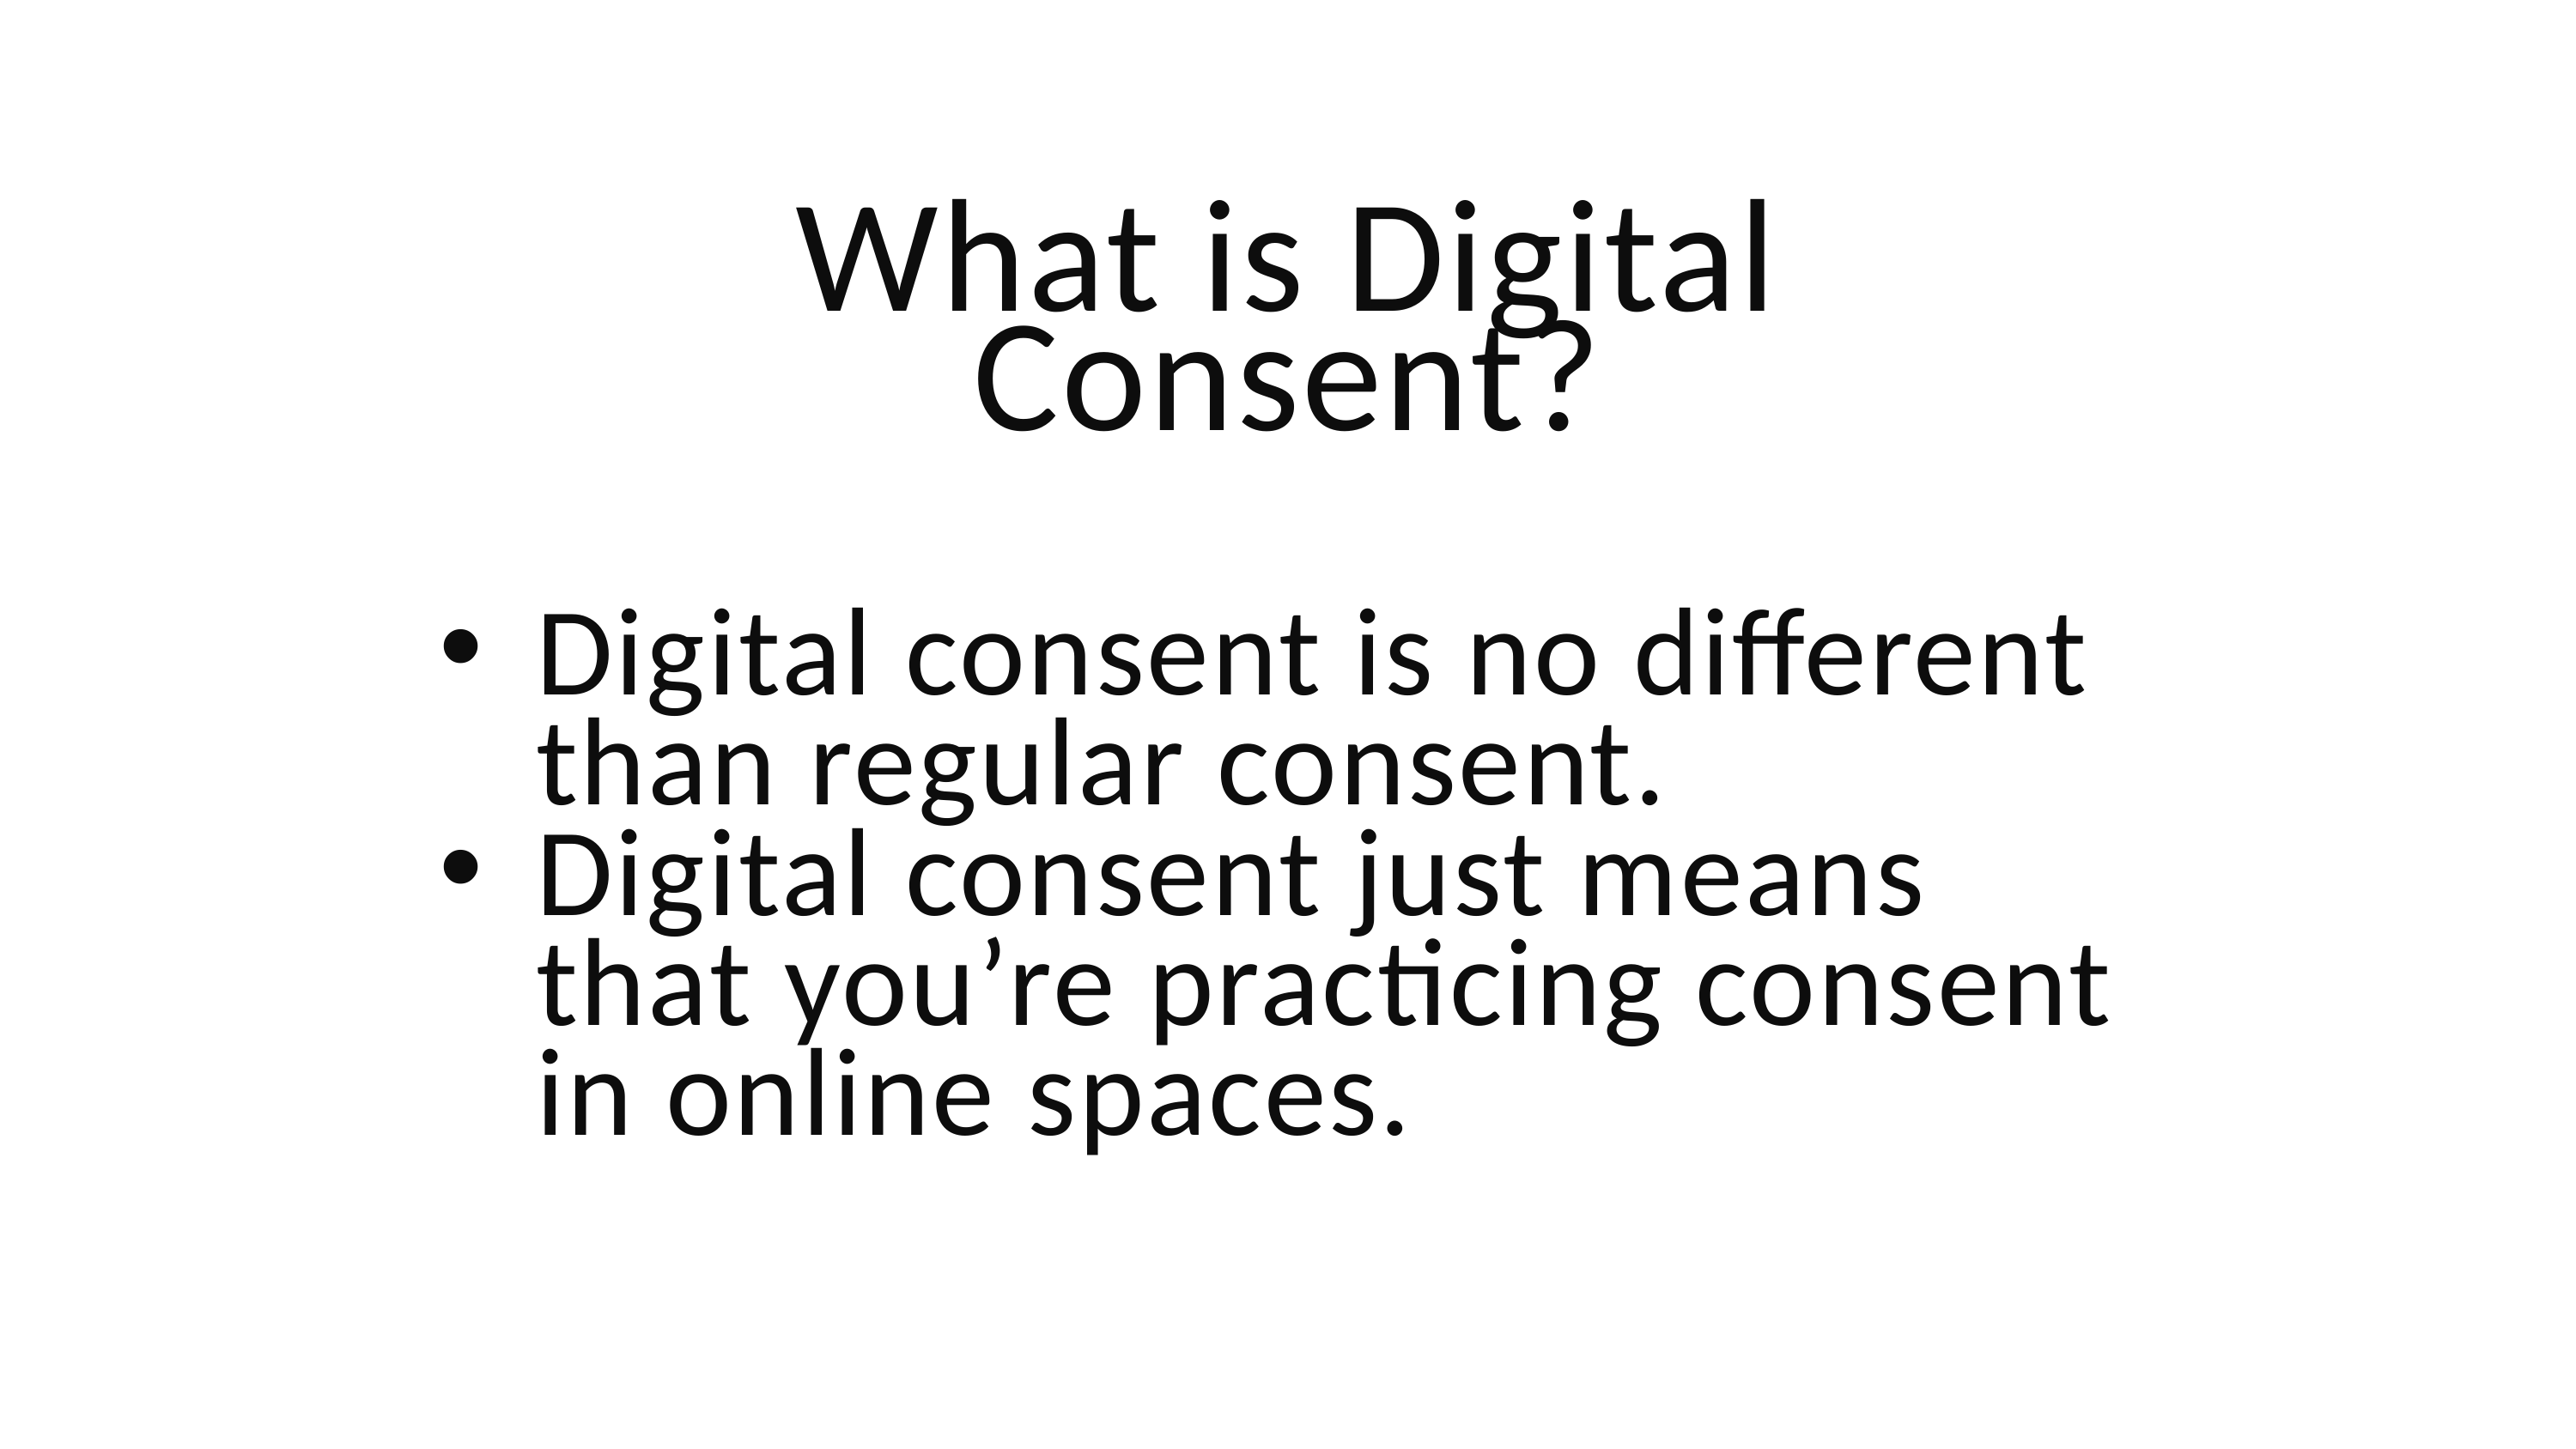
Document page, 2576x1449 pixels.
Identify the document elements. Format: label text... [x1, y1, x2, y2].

text_box Digital consent is no different than regular consent. Digital consent just means that you’re practicing consent in online spaces. [439, 609, 2137, 1161]
text_box What is Digital Consent? [519, 222, 2057, 464]
